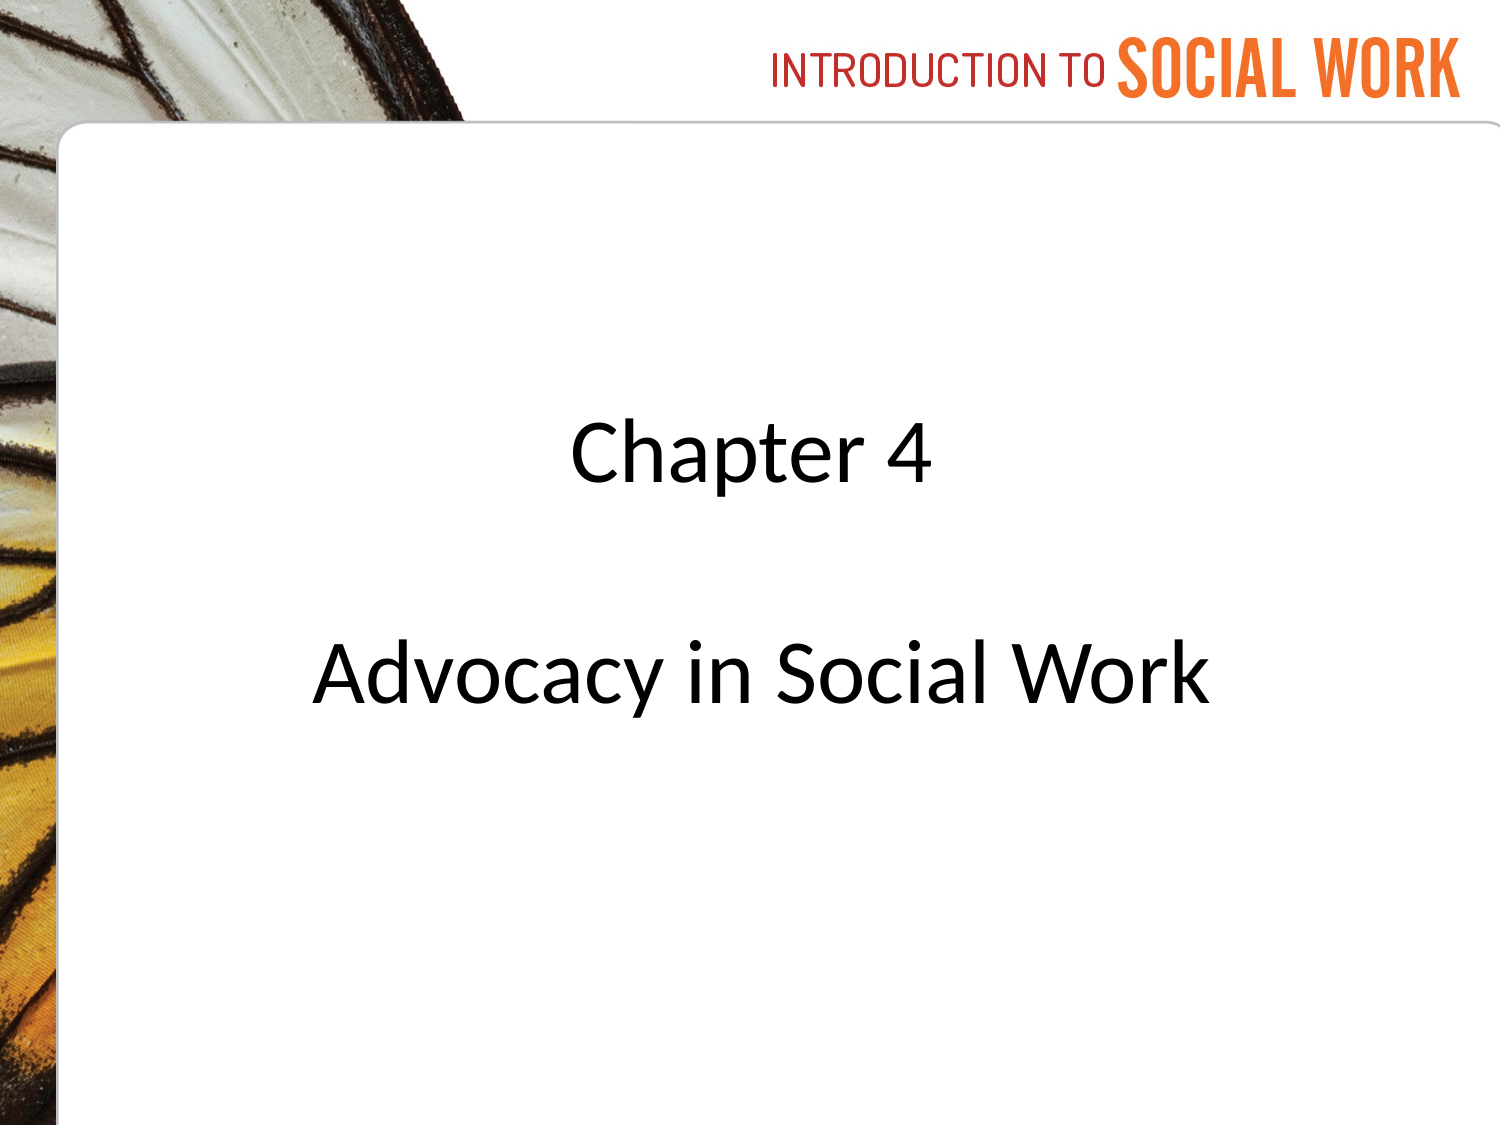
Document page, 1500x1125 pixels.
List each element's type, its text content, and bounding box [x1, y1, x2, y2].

title Chapter 4 Advocacy in Social Work [50, 362, 1475, 750]
picture [0, 0, 1500, 1125]
